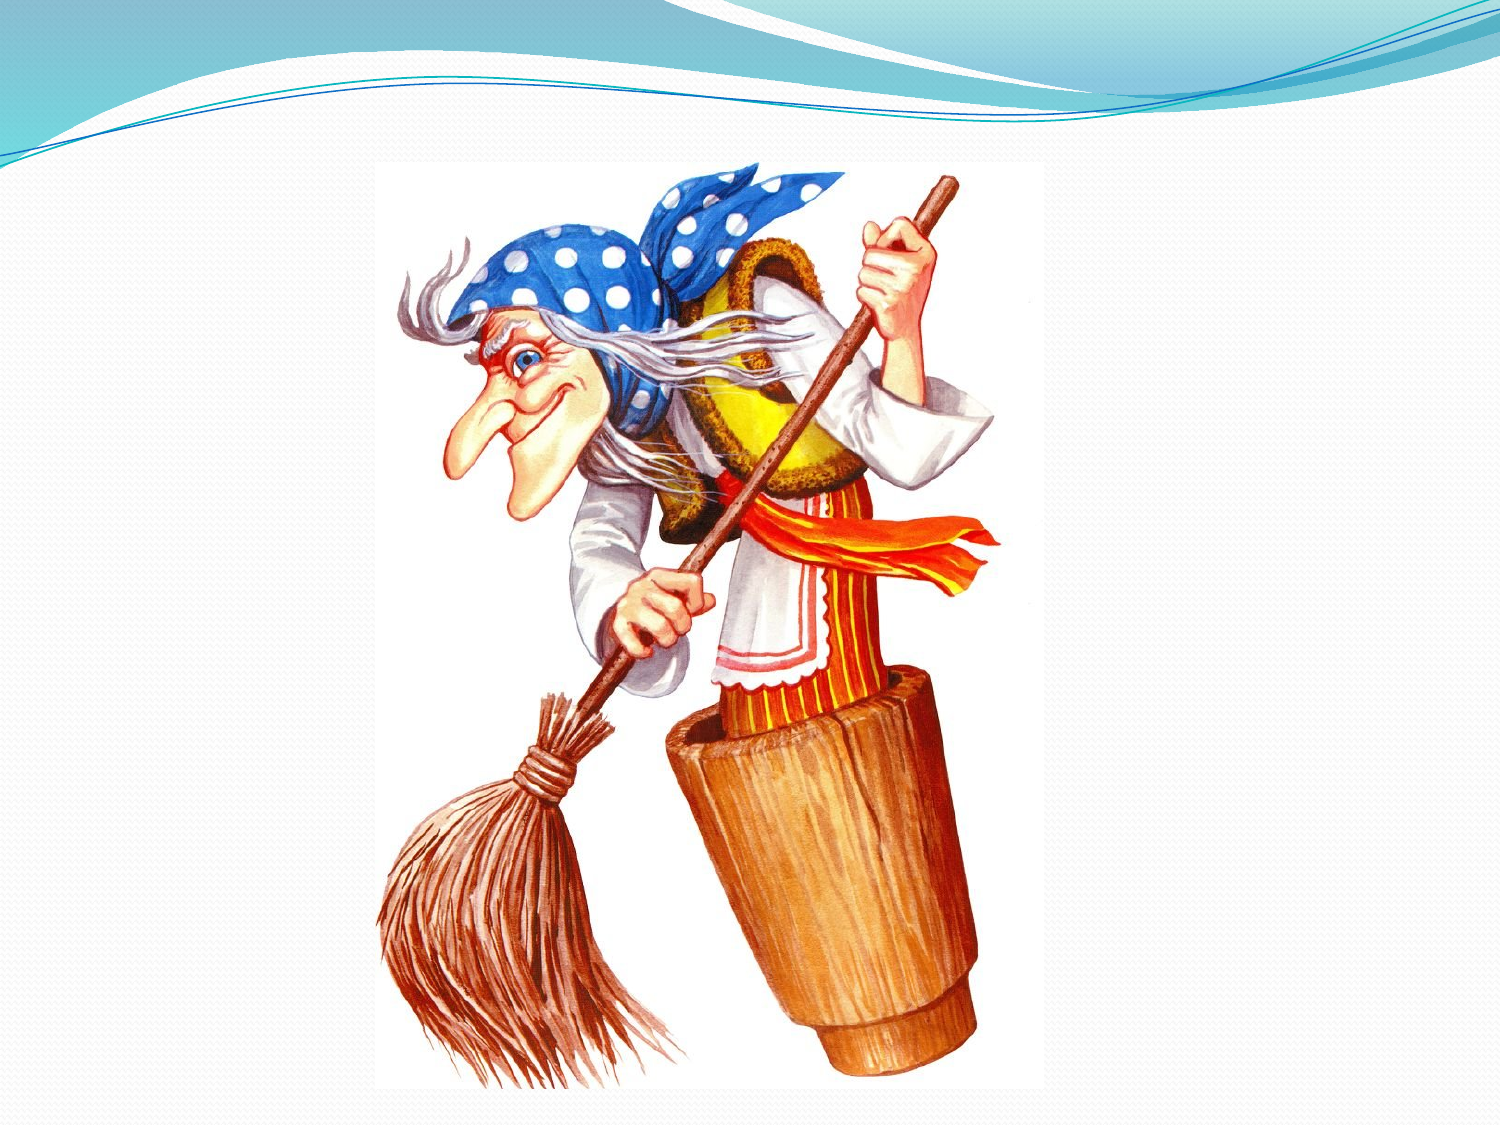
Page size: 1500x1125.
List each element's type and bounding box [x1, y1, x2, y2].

picture [374, 162, 1044, 1089]
